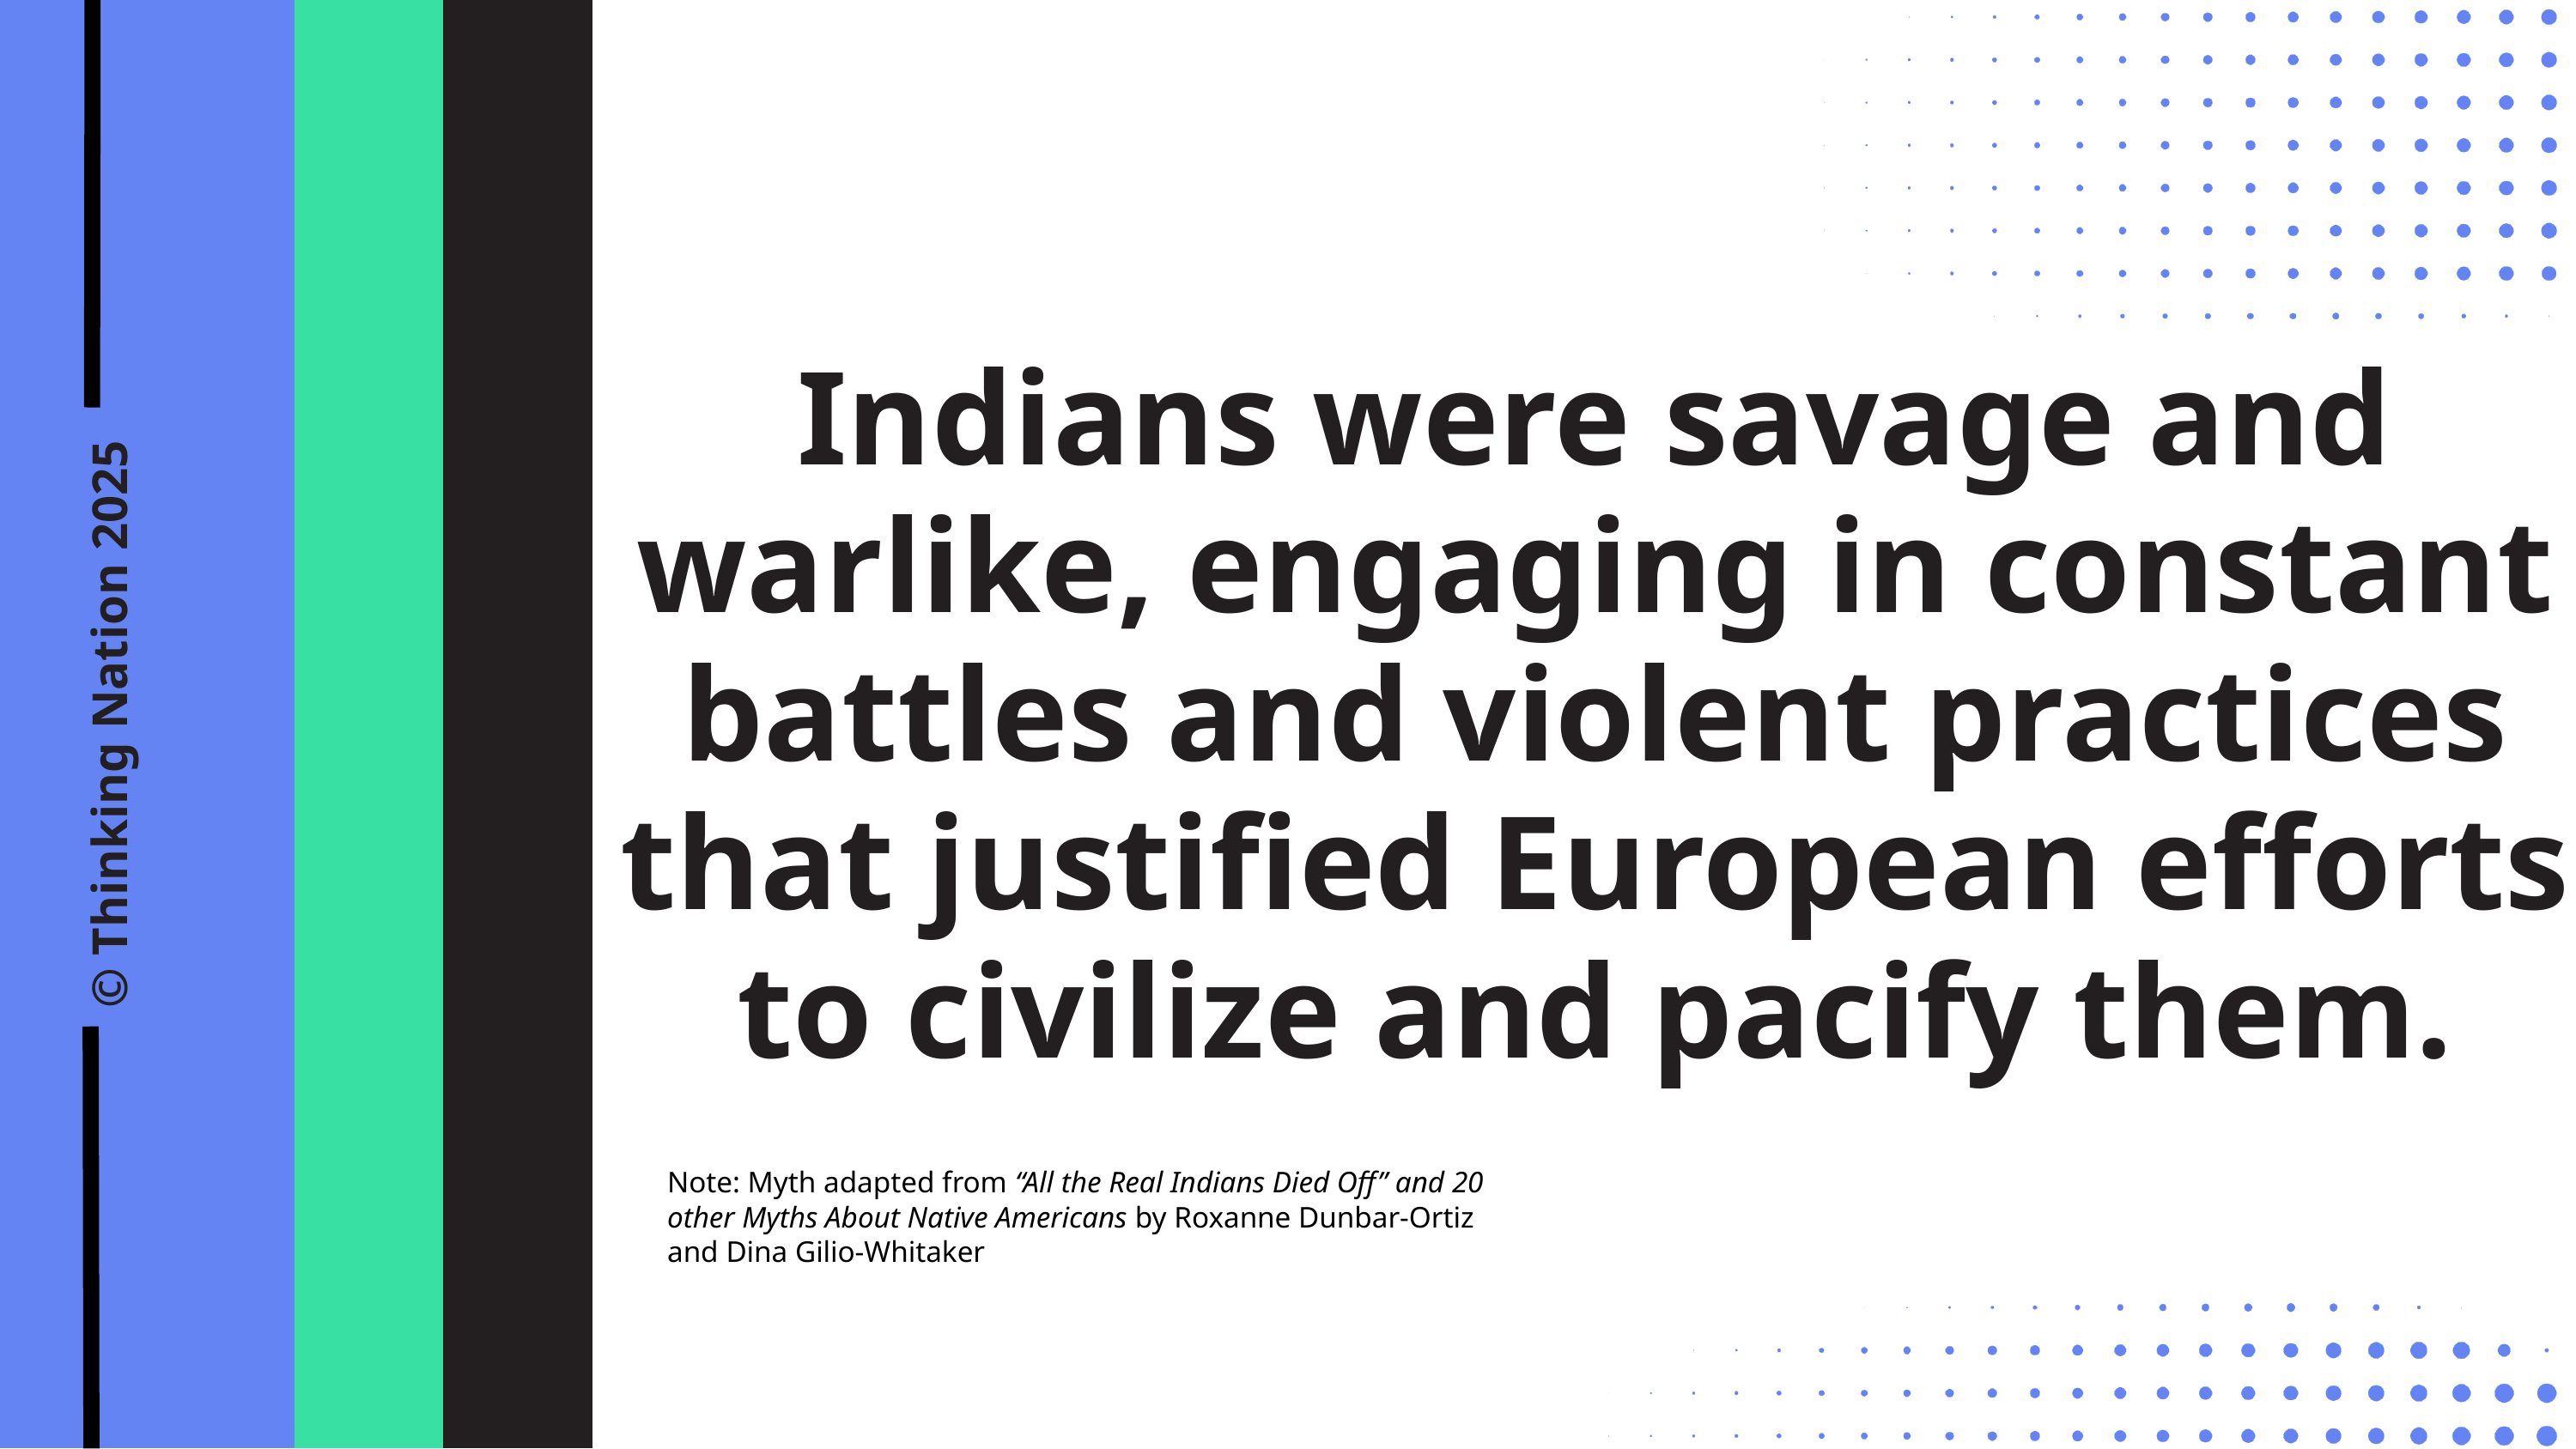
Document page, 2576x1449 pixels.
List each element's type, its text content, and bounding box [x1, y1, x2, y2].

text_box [0, 0, 593, 1449]
text_box [1781, 0, 2576, 319]
text_box Note: Myth adapted from “All the Real Indians Died Off” and 20 other Myths About Native Americans by Roxanne Dunbar-Ortiz and Dina Gilio-Whitaker [654, 1151, 1507, 1281]
text_box [1565, 1303, 2576, 1449]
text_box Indians were savage and warlike, engaging in constant battles and violent practices that justified European efforts to civilize and pacify them. [603, 345, 2576, 1088]
